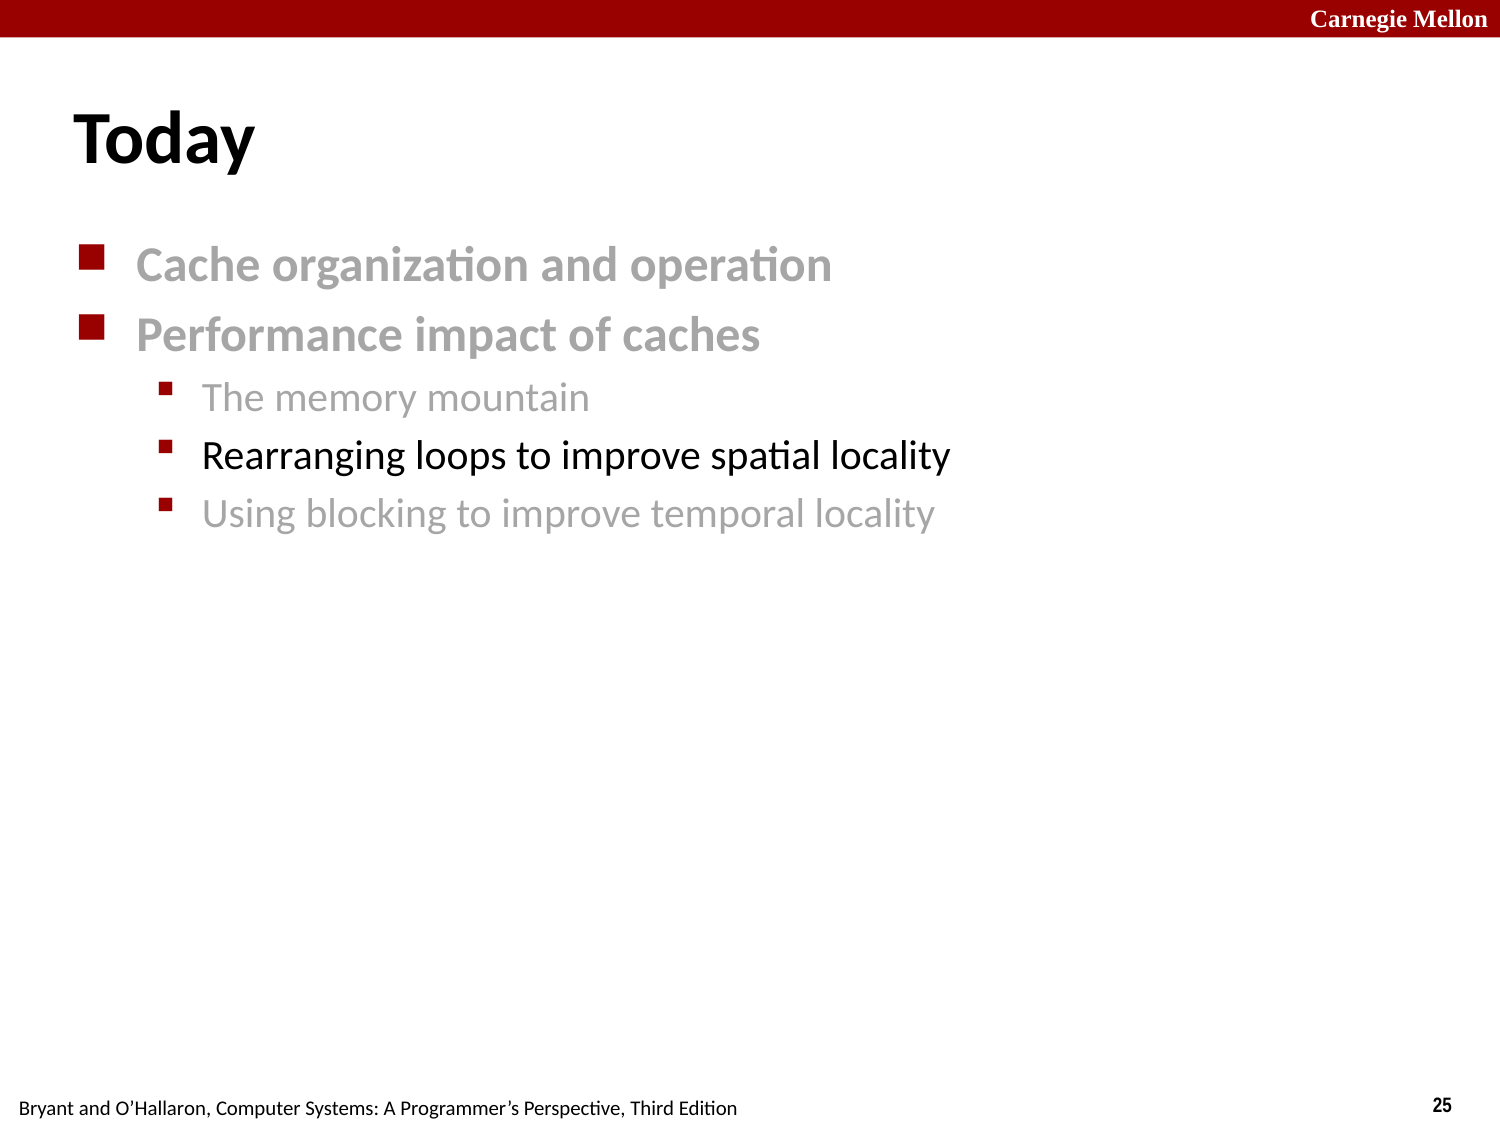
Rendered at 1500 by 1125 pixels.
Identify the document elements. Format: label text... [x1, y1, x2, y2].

list Cache organization and operation Performance impact of caches The memory mountain Rearranging loops to improve spatial locality Using blocking to improve temporal locality [64, 223, 1361, 1040]
title Today [58, 71, 1305, 197]
